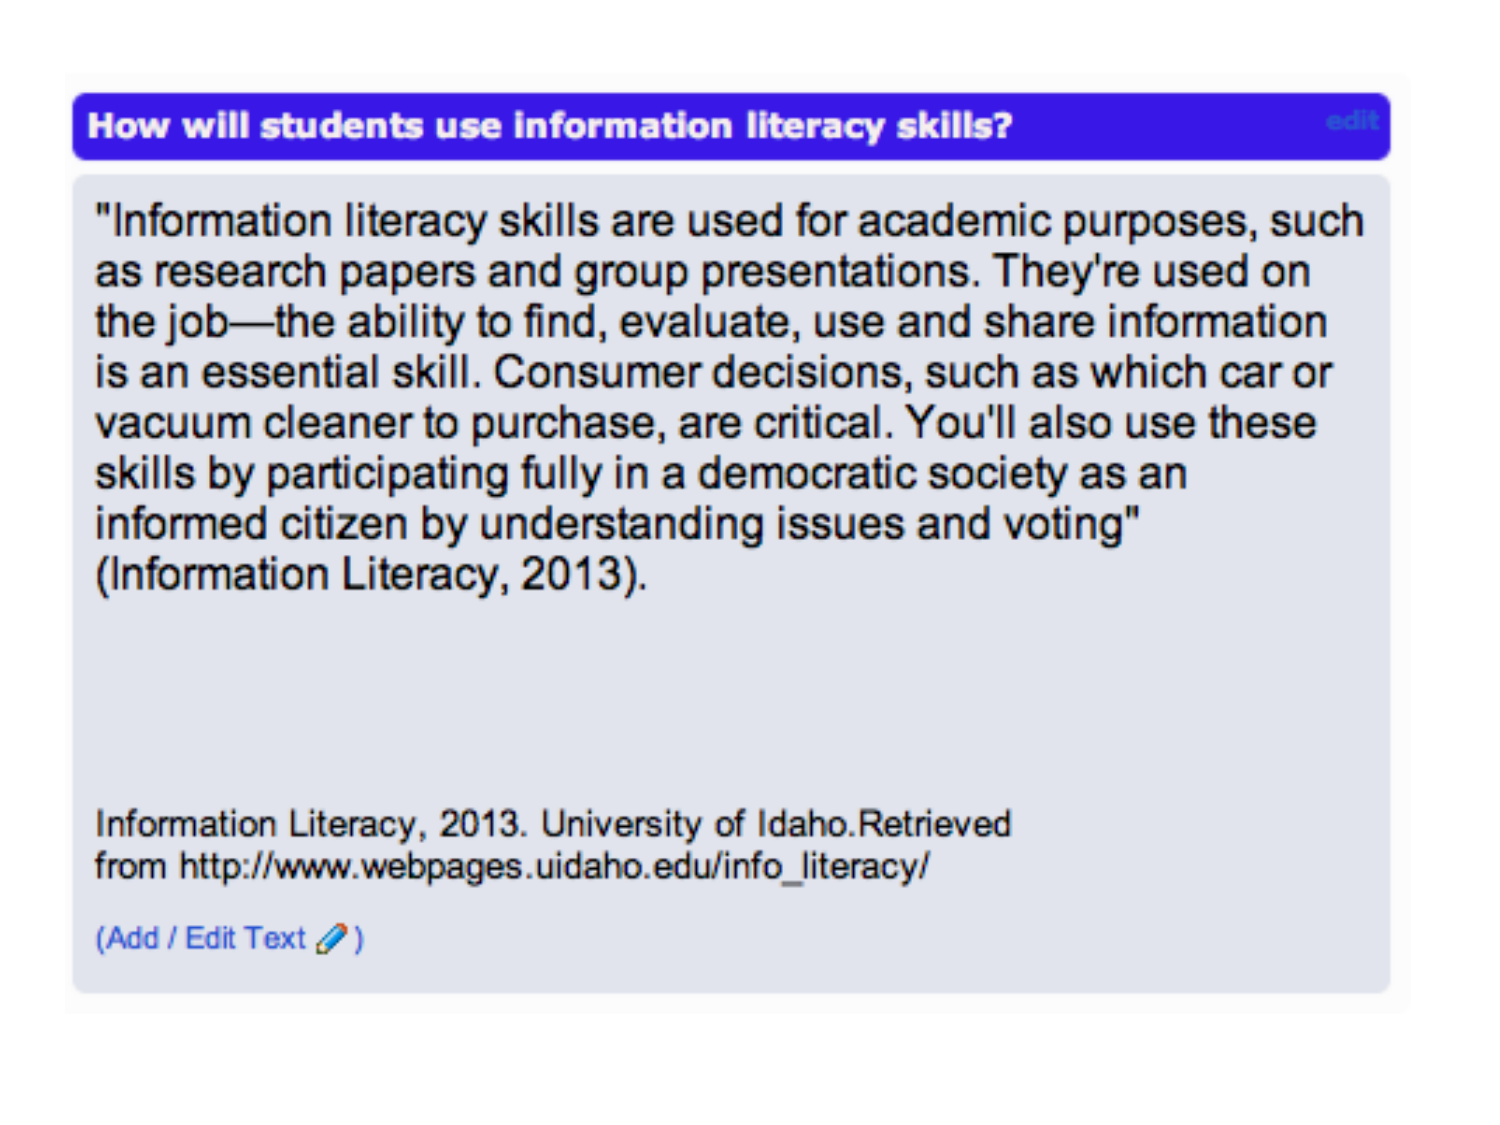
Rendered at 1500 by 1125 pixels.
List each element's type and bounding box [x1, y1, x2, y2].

picture [65, 49, 1411, 1014]
